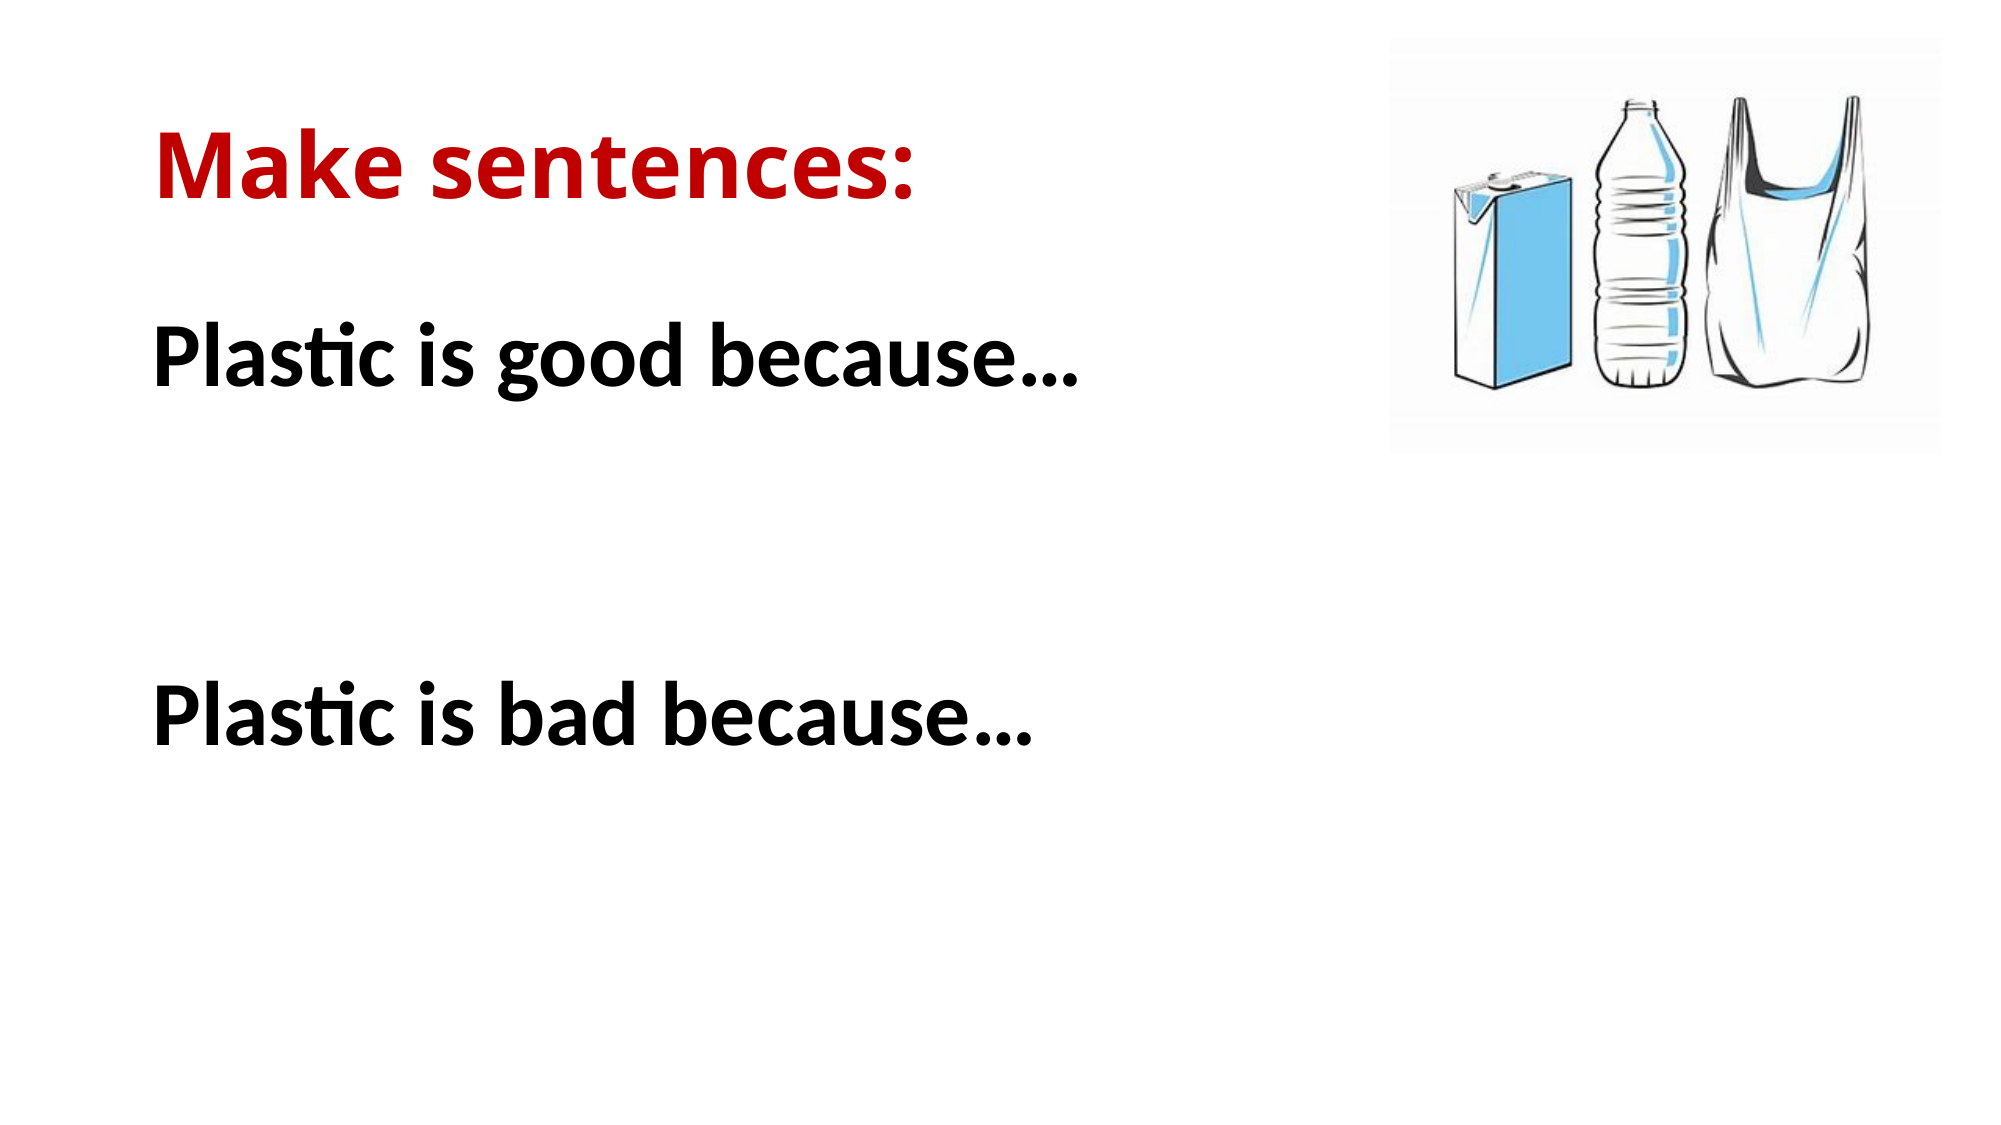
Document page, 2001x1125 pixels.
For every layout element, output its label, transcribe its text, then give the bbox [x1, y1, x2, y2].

picture [1389, 38, 1941, 453]
list Plastic is good because… Plastic is bad because… [137, 299, 1863, 1014]
title Make sentences: [137, 59, 1389, 278]
